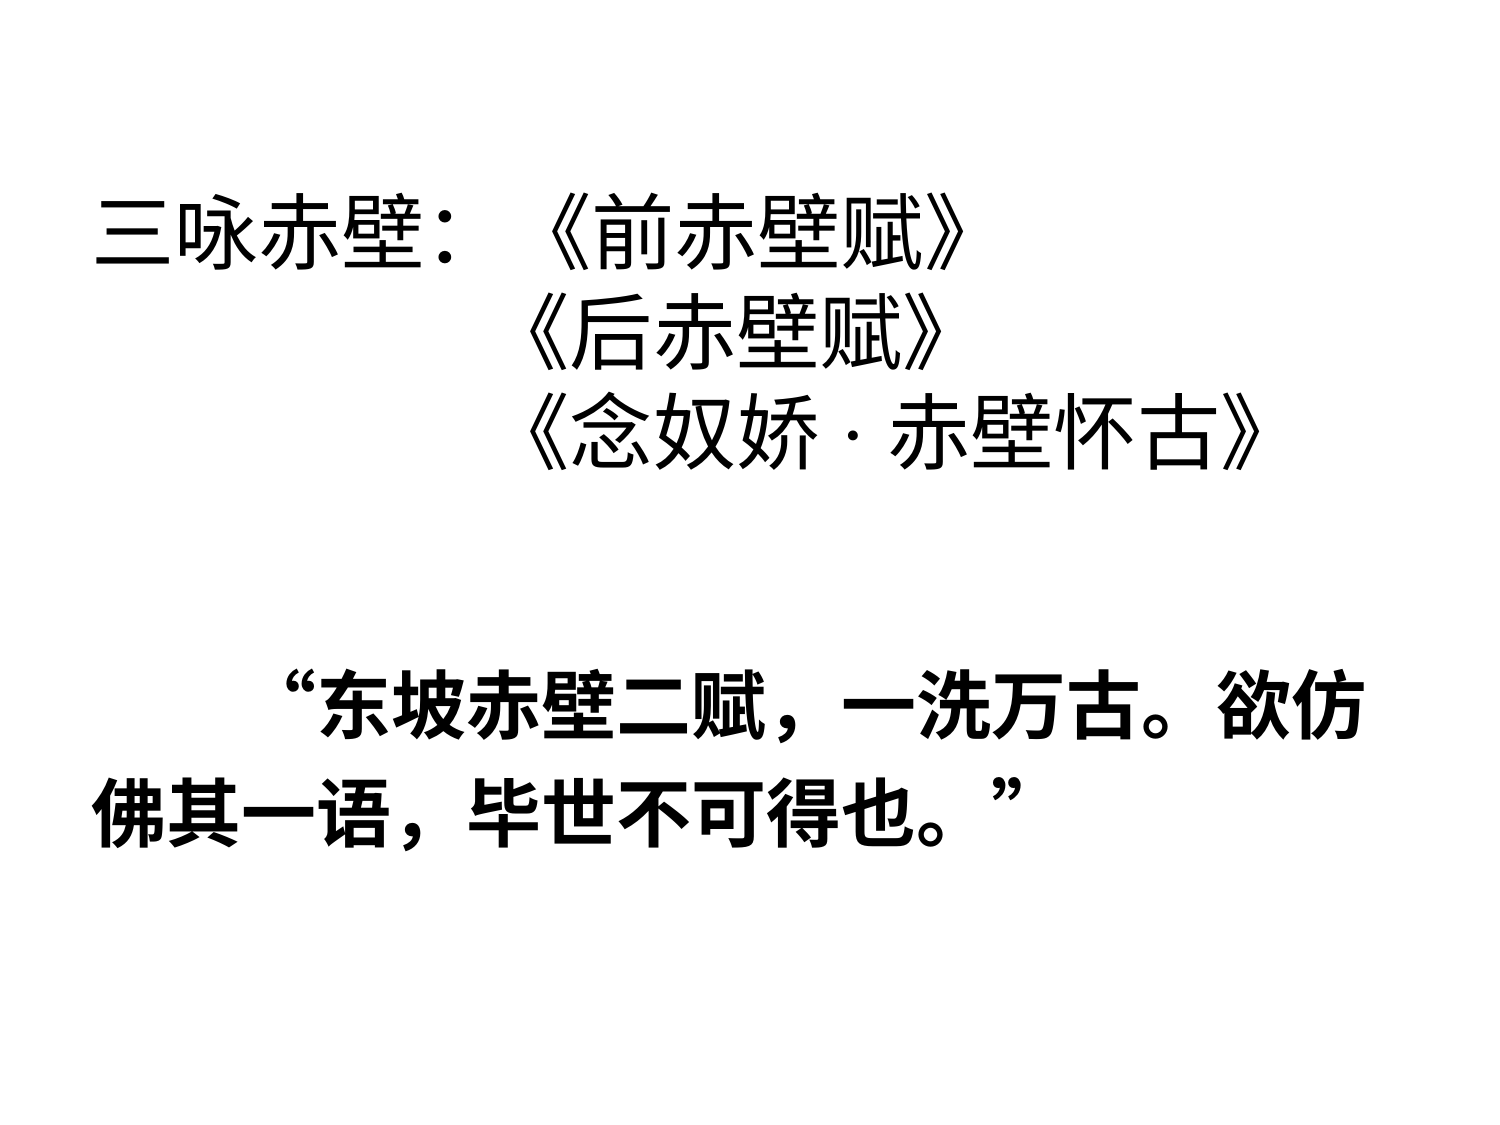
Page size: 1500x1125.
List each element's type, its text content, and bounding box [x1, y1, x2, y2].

text_box “东坡赤壁二赋，一洗万古。欲仿佛其一语，毕世不可得也。” [76, 633, 1436, 865]
text_box 三咏赤壁：《前赤壁赋》 《后赤壁赋》 《念奴娇·赤壁怀古》 [76, 172, 1424, 488]
